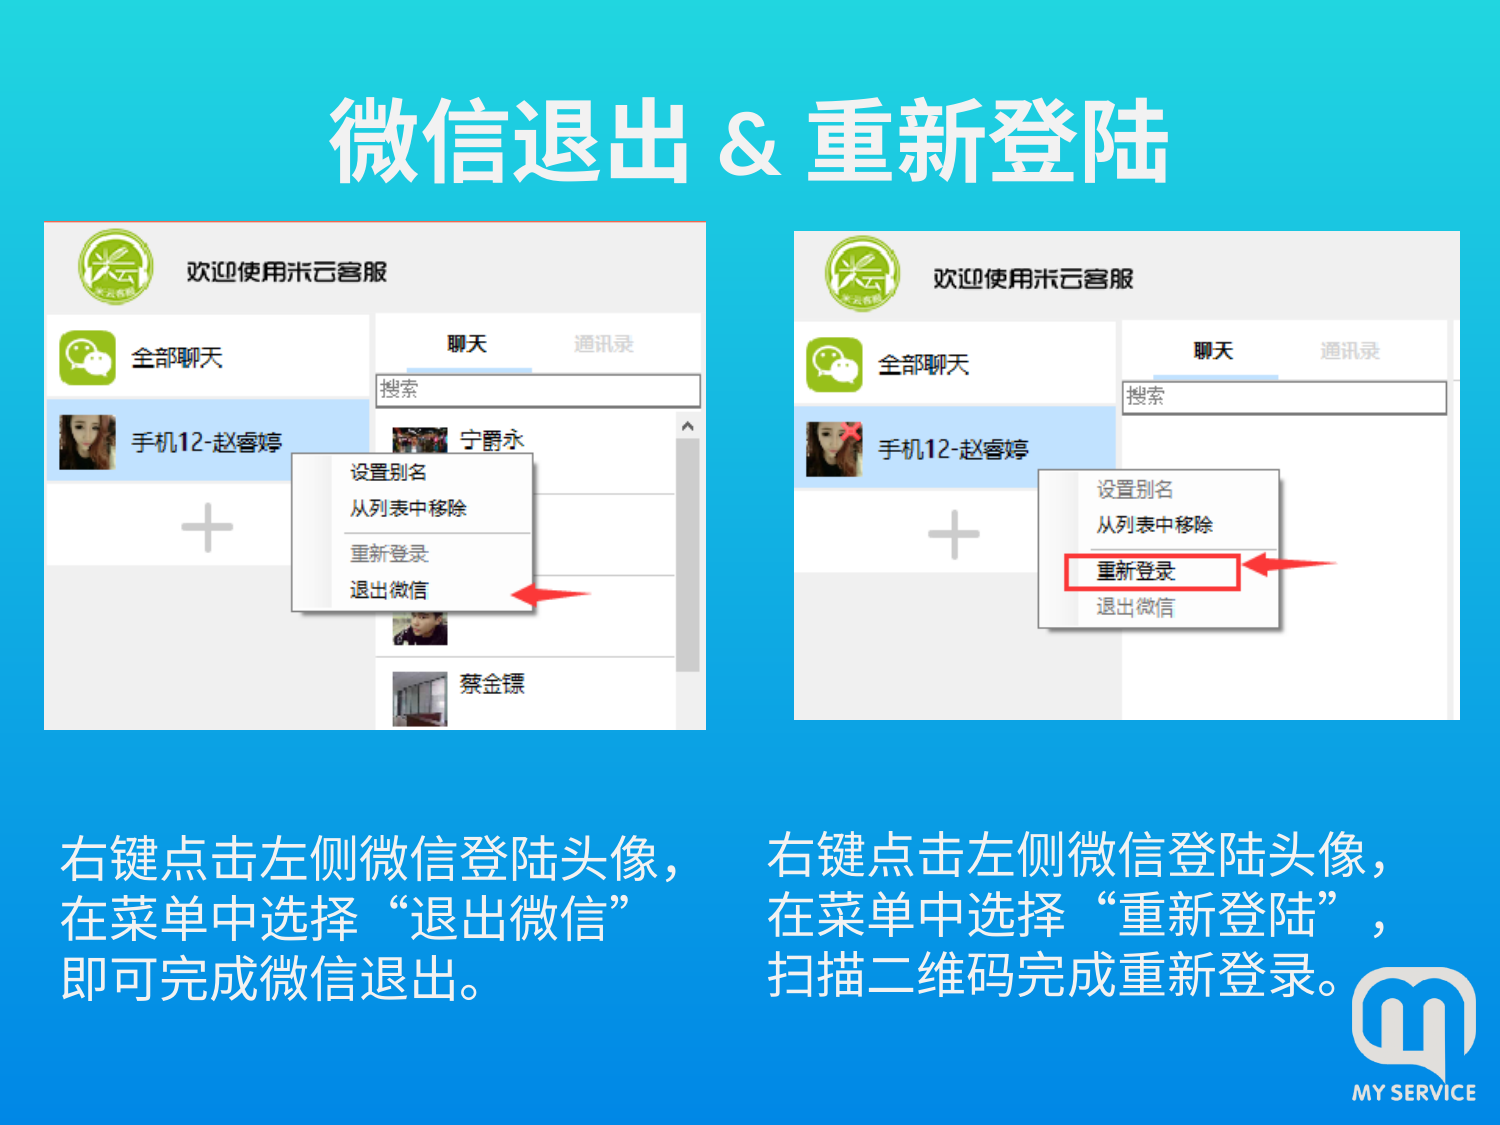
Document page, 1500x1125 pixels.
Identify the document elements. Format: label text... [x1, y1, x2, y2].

picture [0, 221, 1500, 729]
picture [1352, 967, 1476, 1107]
text_box 右键点击左侧微信登陆头像，在菜单中选择“退出微信”即可完成微信退出。 [44, 820, 706, 1015]
text_box 右键点击左侧微信登陆头像，在菜单中选择“重新登陆”，扫描二维码完成重新登录。 [752, 815, 1460, 1011]
title 微信退出&重新登陆 [75, 45, 1425, 233]
